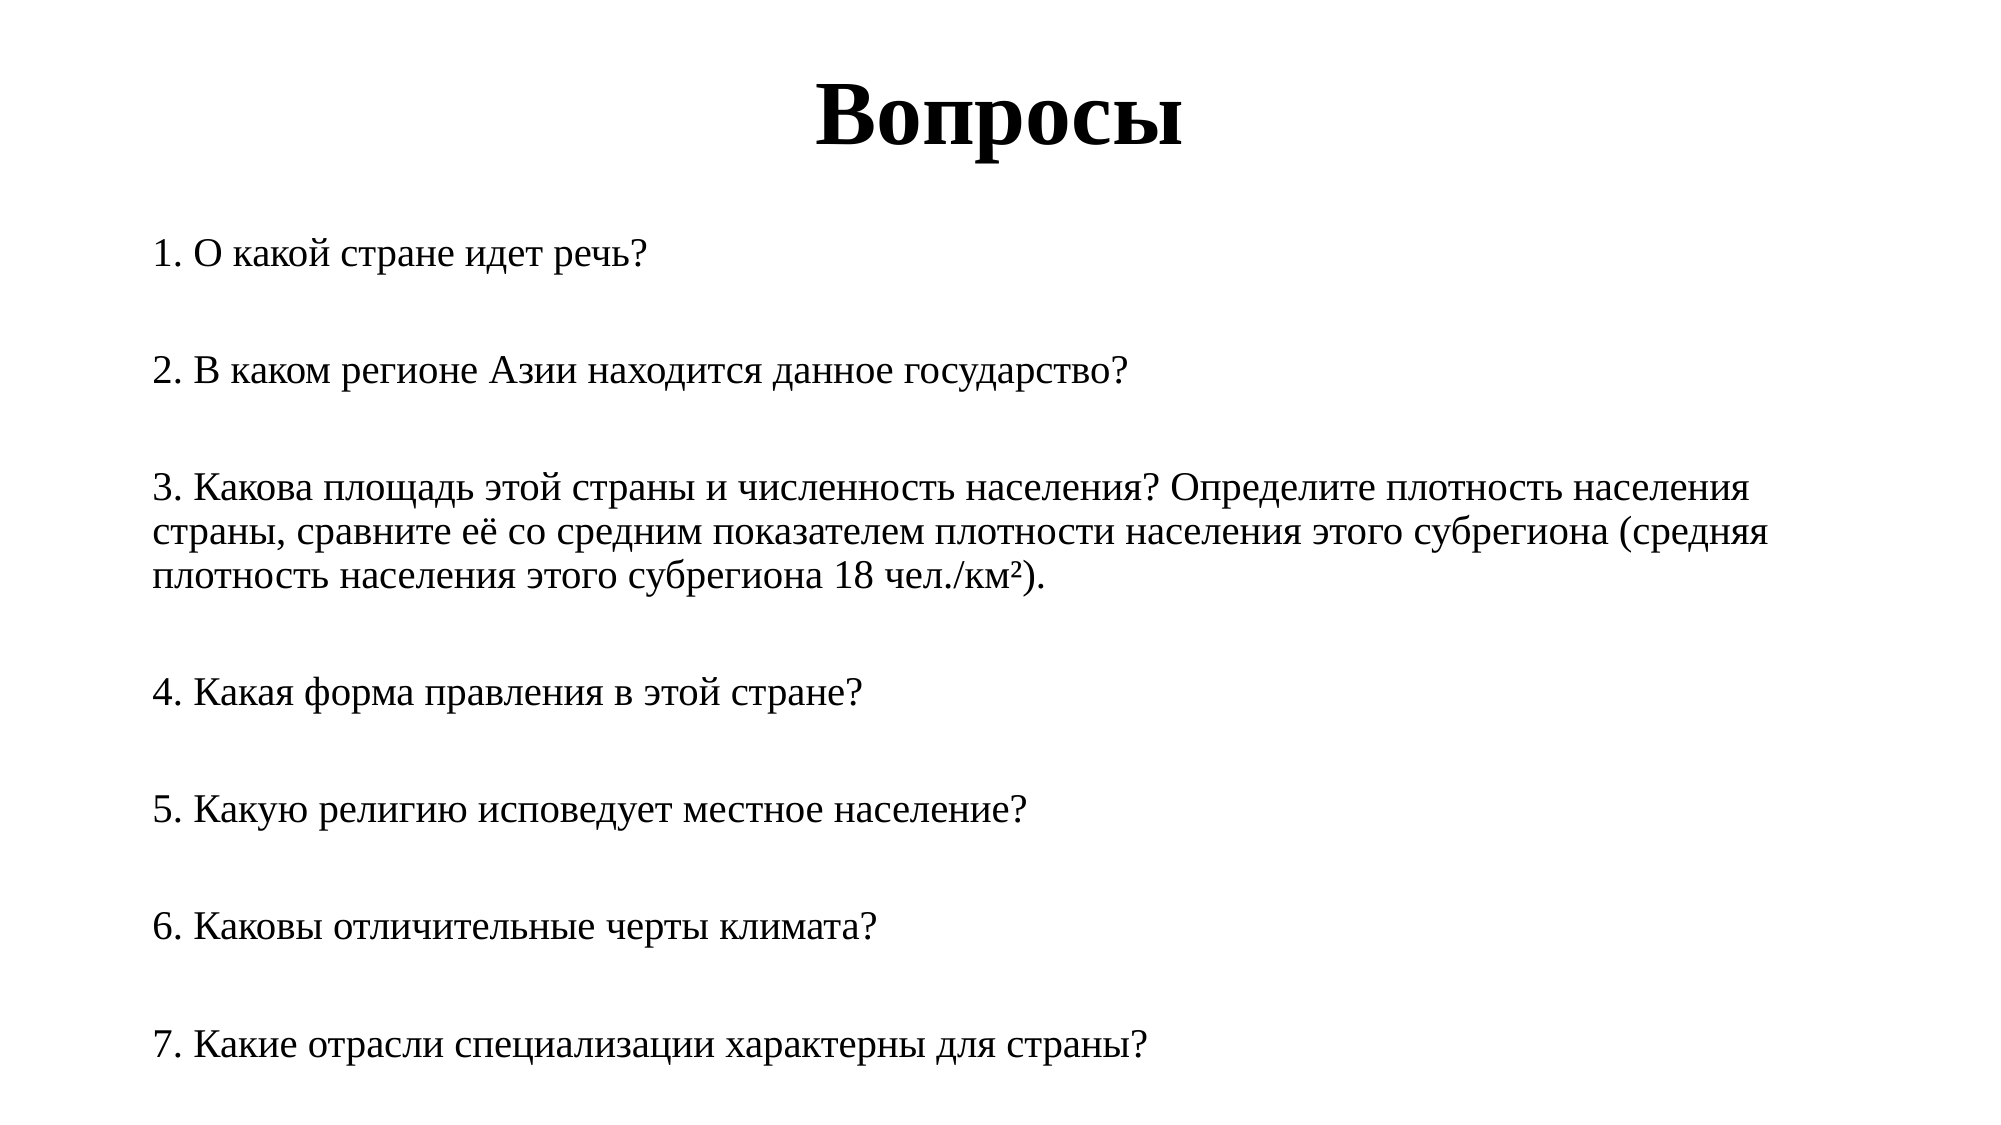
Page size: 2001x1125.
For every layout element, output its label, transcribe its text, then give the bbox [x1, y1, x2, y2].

list 1. О какой стране идет речь? 2. В каком регионе Азии находится данное государство? 3. Какова площадь этой страны и численность населения? Определите плотность населения страны, сравните её со средним показателем плотности населения этого субрегиона (средняя плотность населения этого субрегиона 18 чел./км²). 4. Какая форма правления в этой стране? 5. Какую религию исповедует местное население? 6. Каковы отличительные черты климата? 7. Какие отрасли специализации характерны для страны? [137, 223, 1863, 1079]
title Вопросы [137, 5, 1863, 223]
